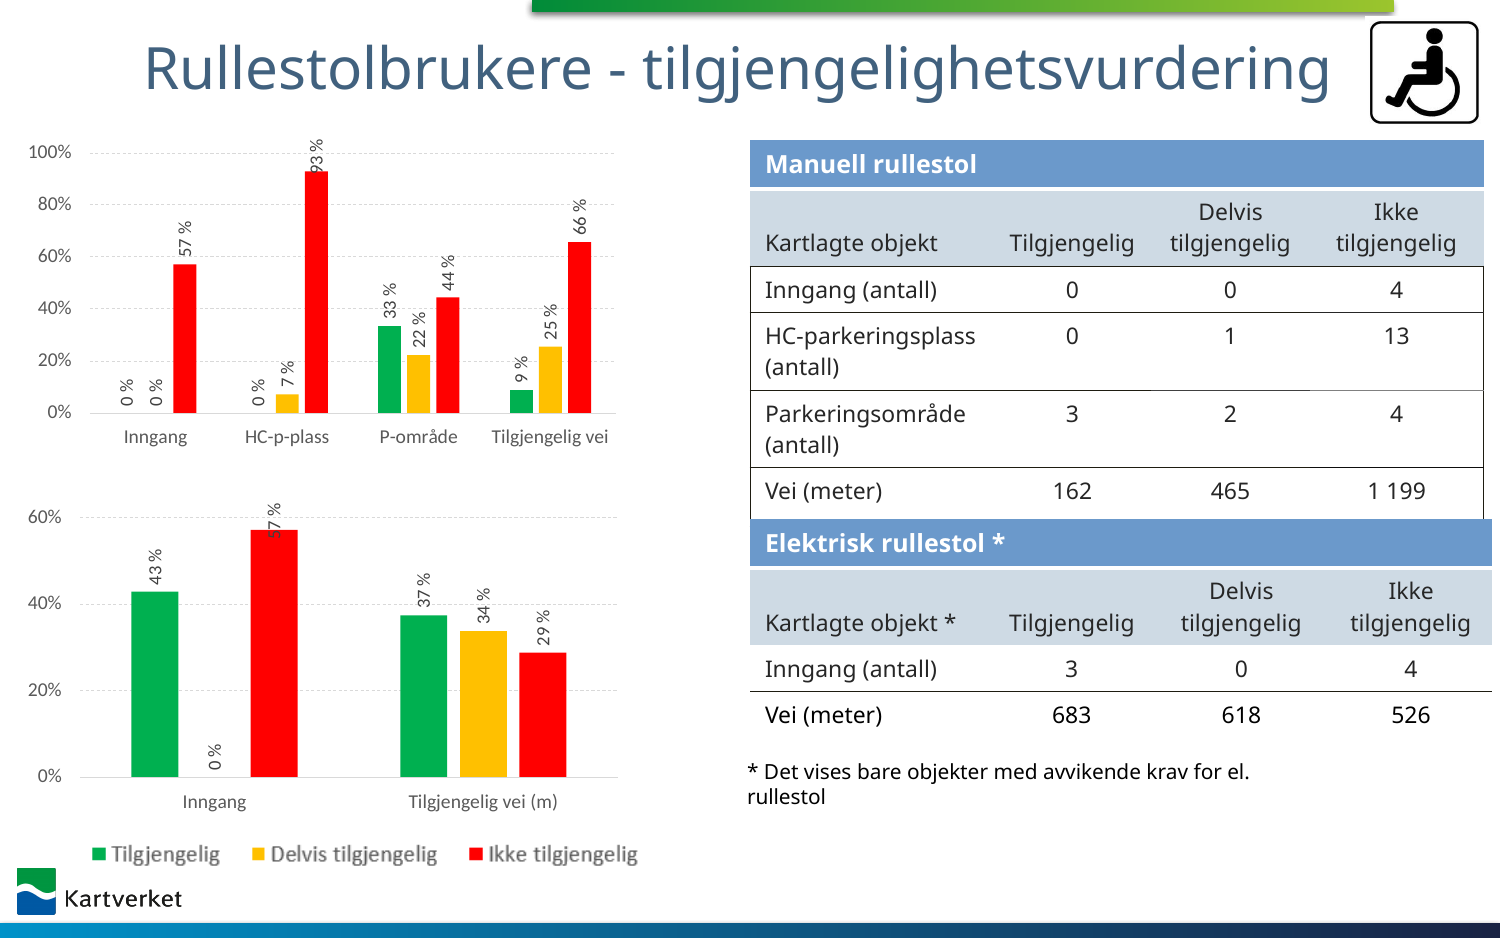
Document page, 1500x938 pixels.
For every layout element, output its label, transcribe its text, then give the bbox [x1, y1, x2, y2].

picture [20, 499, 630, 822]
table_cell Parkeringsområde (antall) [751, 391, 994, 467]
table_cell 2 [1151, 391, 1310, 467]
table_cell 162 [994, 468, 1151, 519]
table_cell 4 [1330, 645, 1492, 691]
table_header Manuell rullestol [750, 140, 1484, 187]
table_cell Kartlagte objekt * [750, 570, 991, 645]
table_cell Inngang (antall) [751, 267, 994, 312]
table_cell 526 [1330, 692, 1492, 738]
table_cell 4 [1310, 267, 1483, 312]
table_cell 0 [994, 313, 1151, 390]
table_cell Vei (meter) [751, 468, 994, 519]
table_cell Tilgjengelig [991, 570, 1153, 645]
table_cell 13 [1310, 313, 1483, 390]
table_cell 683 [991, 692, 1153, 738]
text_box Rullestolbrukere - tilgjengelighetsvurdering [39, 12, 1348, 109]
table_cell Kartlagte objekt [750, 191, 994, 266]
table_cell Vei (meter) [750, 692, 991, 738]
table_cell 3 [994, 391, 1151, 467]
table_cell Tilgjengelig [994, 191, 1151, 266]
table_cell 0 [1153, 645, 1330, 691]
picture [20, 135, 629, 457]
table_cell Ikke tilgjengelig [1310, 191, 1484, 266]
table_cell 3 [991, 645, 1153, 691]
table_cell Ikke tilgjengelig [1330, 570, 1492, 645]
table_cell HC-parkeringsplass (antall) [751, 313, 994, 390]
picture [86, 838, 643, 870]
table_cell 4 [1310, 391, 1483, 467]
table_cell 0 [1151, 267, 1310, 312]
table_cell 618 [1153, 692, 1330, 738]
picture [1365, 16, 1484, 129]
table_cell Delvis tilgjengelig [1151, 191, 1310, 266]
table_cell 1 199 [1310, 468, 1483, 519]
table_cell Delvis tilgjengelig [1153, 570, 1330, 645]
text_box * Det vises bare objekter med avvikende krav for el. rullestol [732, 751, 1317, 816]
table_cell Inngang (antall) [750, 645, 991, 691]
table_cell 1 [1151, 313, 1310, 390]
table_cell 465 [1151, 468, 1310, 519]
table_header Elektrisk rullestol * [750, 519, 1492, 566]
table_cell 0 [994, 267, 1151, 312]
